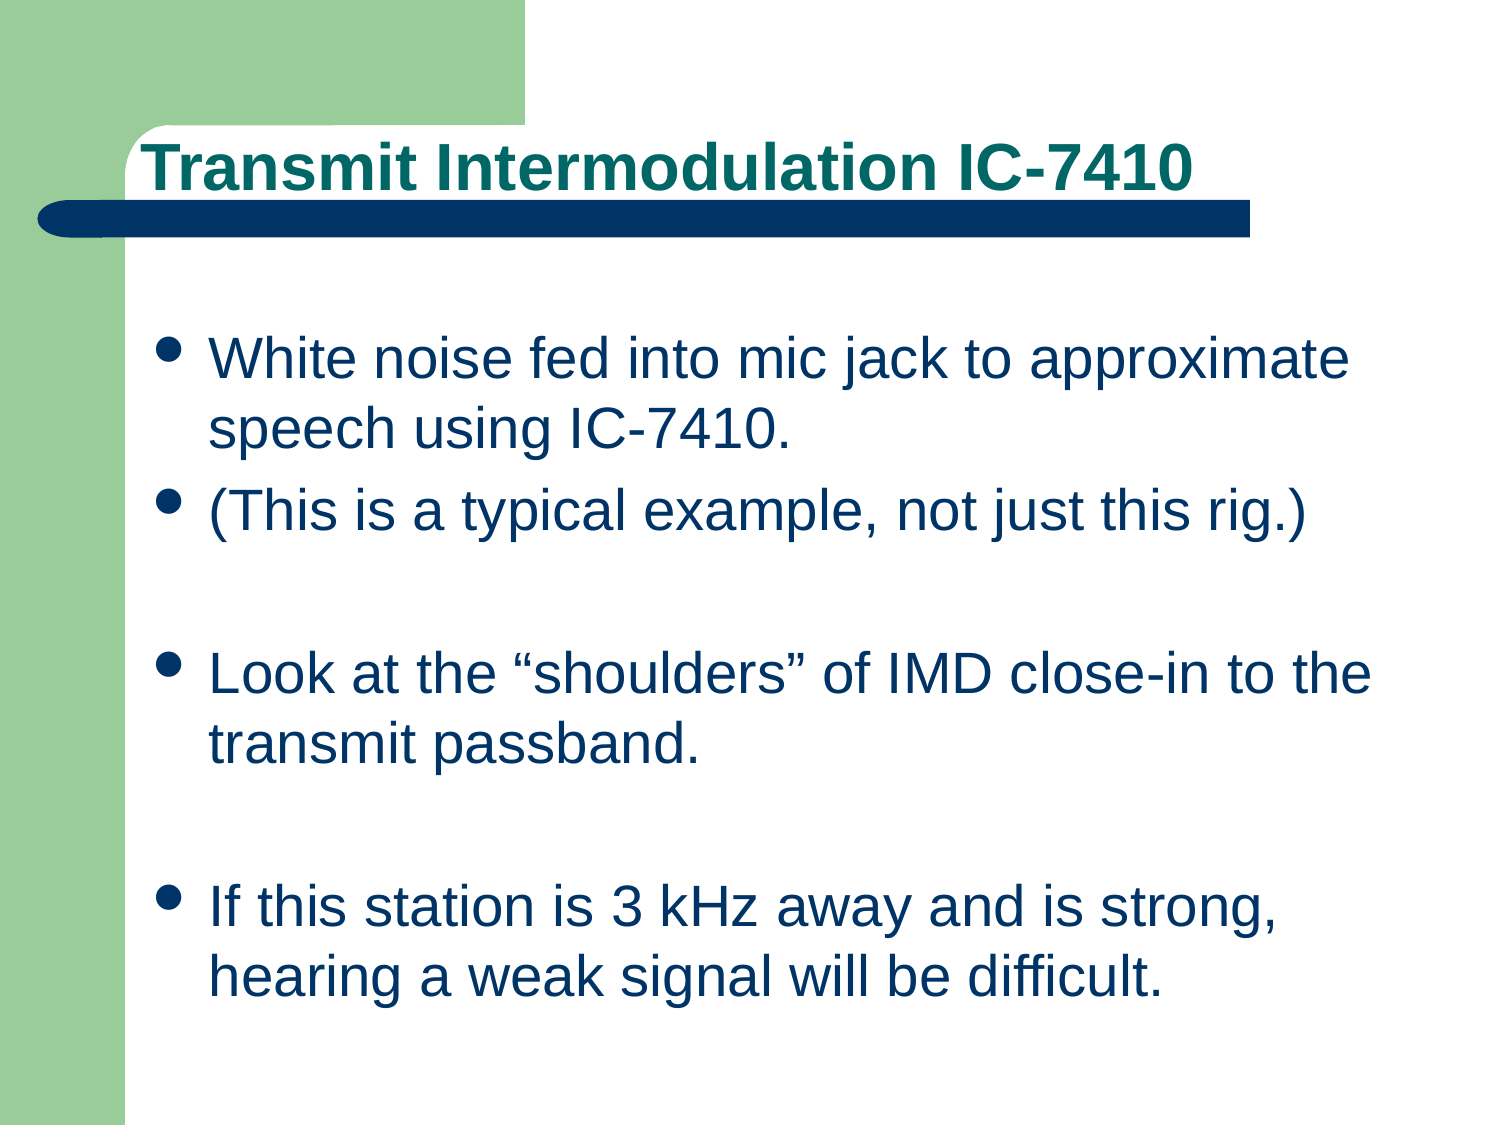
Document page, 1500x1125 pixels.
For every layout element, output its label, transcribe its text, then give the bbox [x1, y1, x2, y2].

list White noise fed into mic jack to approximate speech using IC-7410. (This is a typical example, not just this rig.) Look at the “shoulders” of IMD close-in to the transmit passband. If this station is 3 kHz away and is strong, hearing a weak signal will be difficult. [137, 312, 1400, 1038]
title Transmit Intermodulation IC-7410 [124, 124, 1426, 213]
